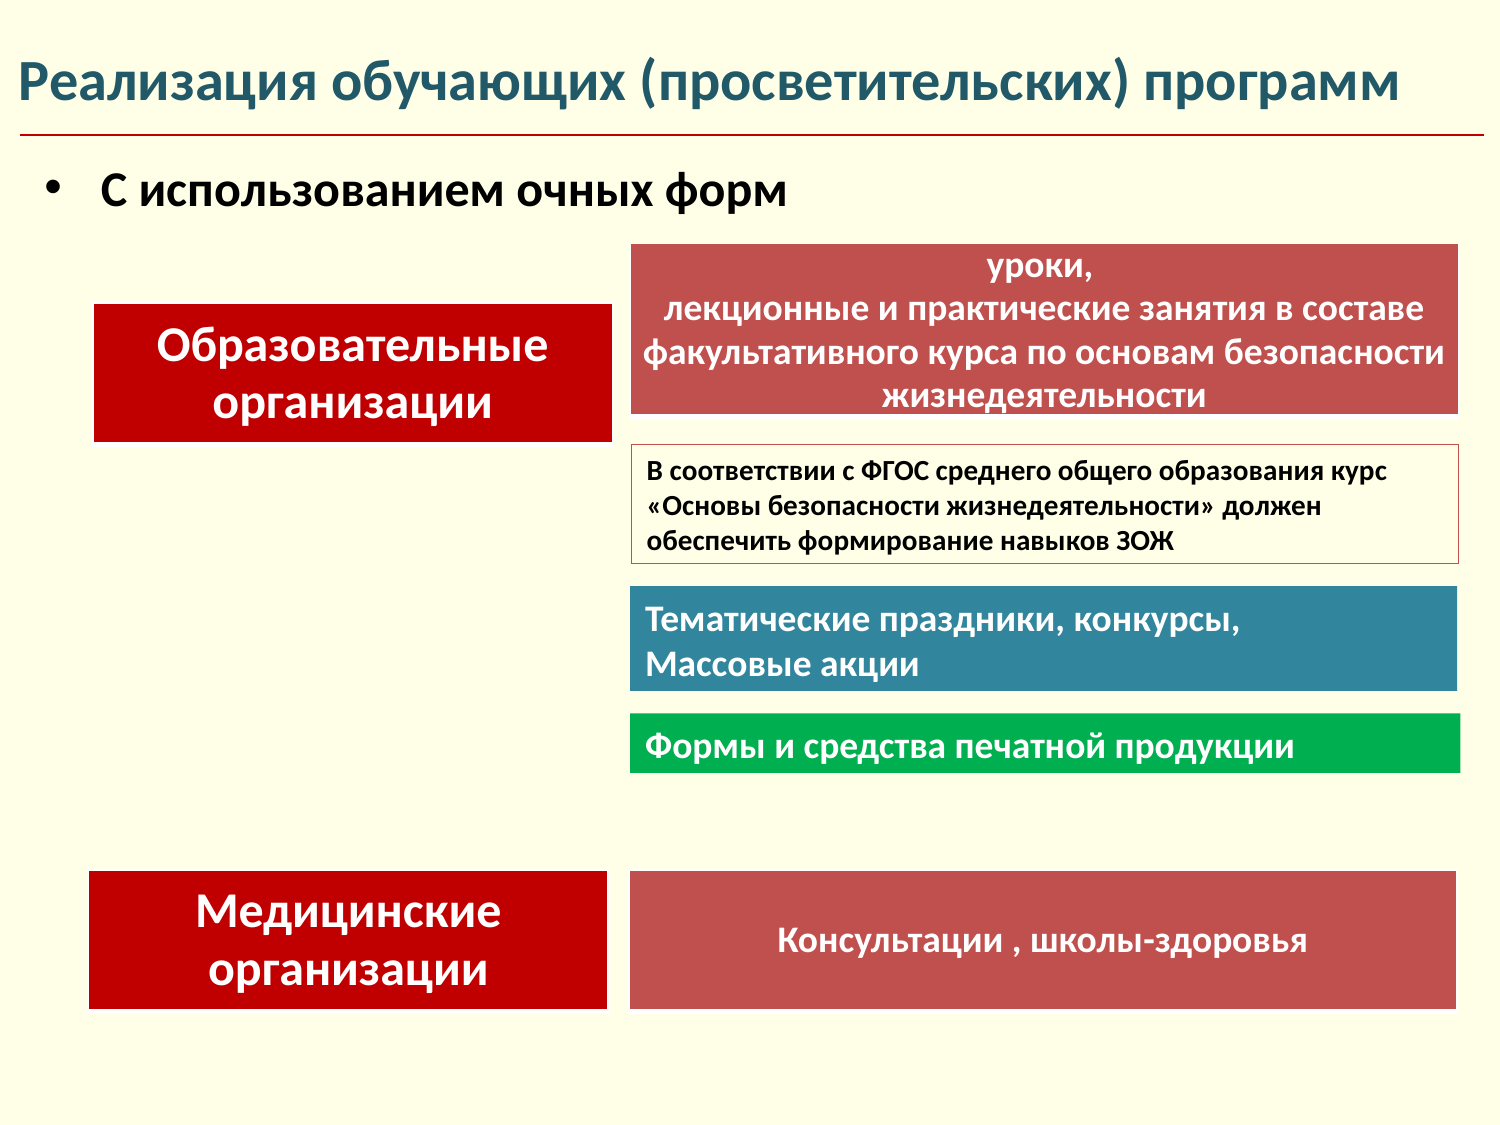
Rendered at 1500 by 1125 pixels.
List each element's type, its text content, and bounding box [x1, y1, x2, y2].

text_box В соответствии с ФГОС среднего общего образования курс «Основы безопасности жизнедеятельности» должен обеспечить формирование навыков ЗОЖ [631, 444, 1459, 564]
title Реализация обучающих (просветительских) программ [3, 19, 1472, 135]
table_header Образовательные организации [94, 304, 612, 442]
table_header Медицинские организации [89, 871, 607, 1009]
table_header уроки, лекционные и практические занятия в составе факультативного курса по основам безопасности жизнедеятельности [631, 244, 1458, 414]
list С использованием очных форм [29, 149, 1380, 249]
text_box Тематические праздники, конкурсы, Массовые акции [630, 586, 1458, 691]
table_header Консультации , школы-здоровья [630, 871, 1456, 1009]
text_box Формы и средства печатной продукции [630, 713, 1461, 773]
